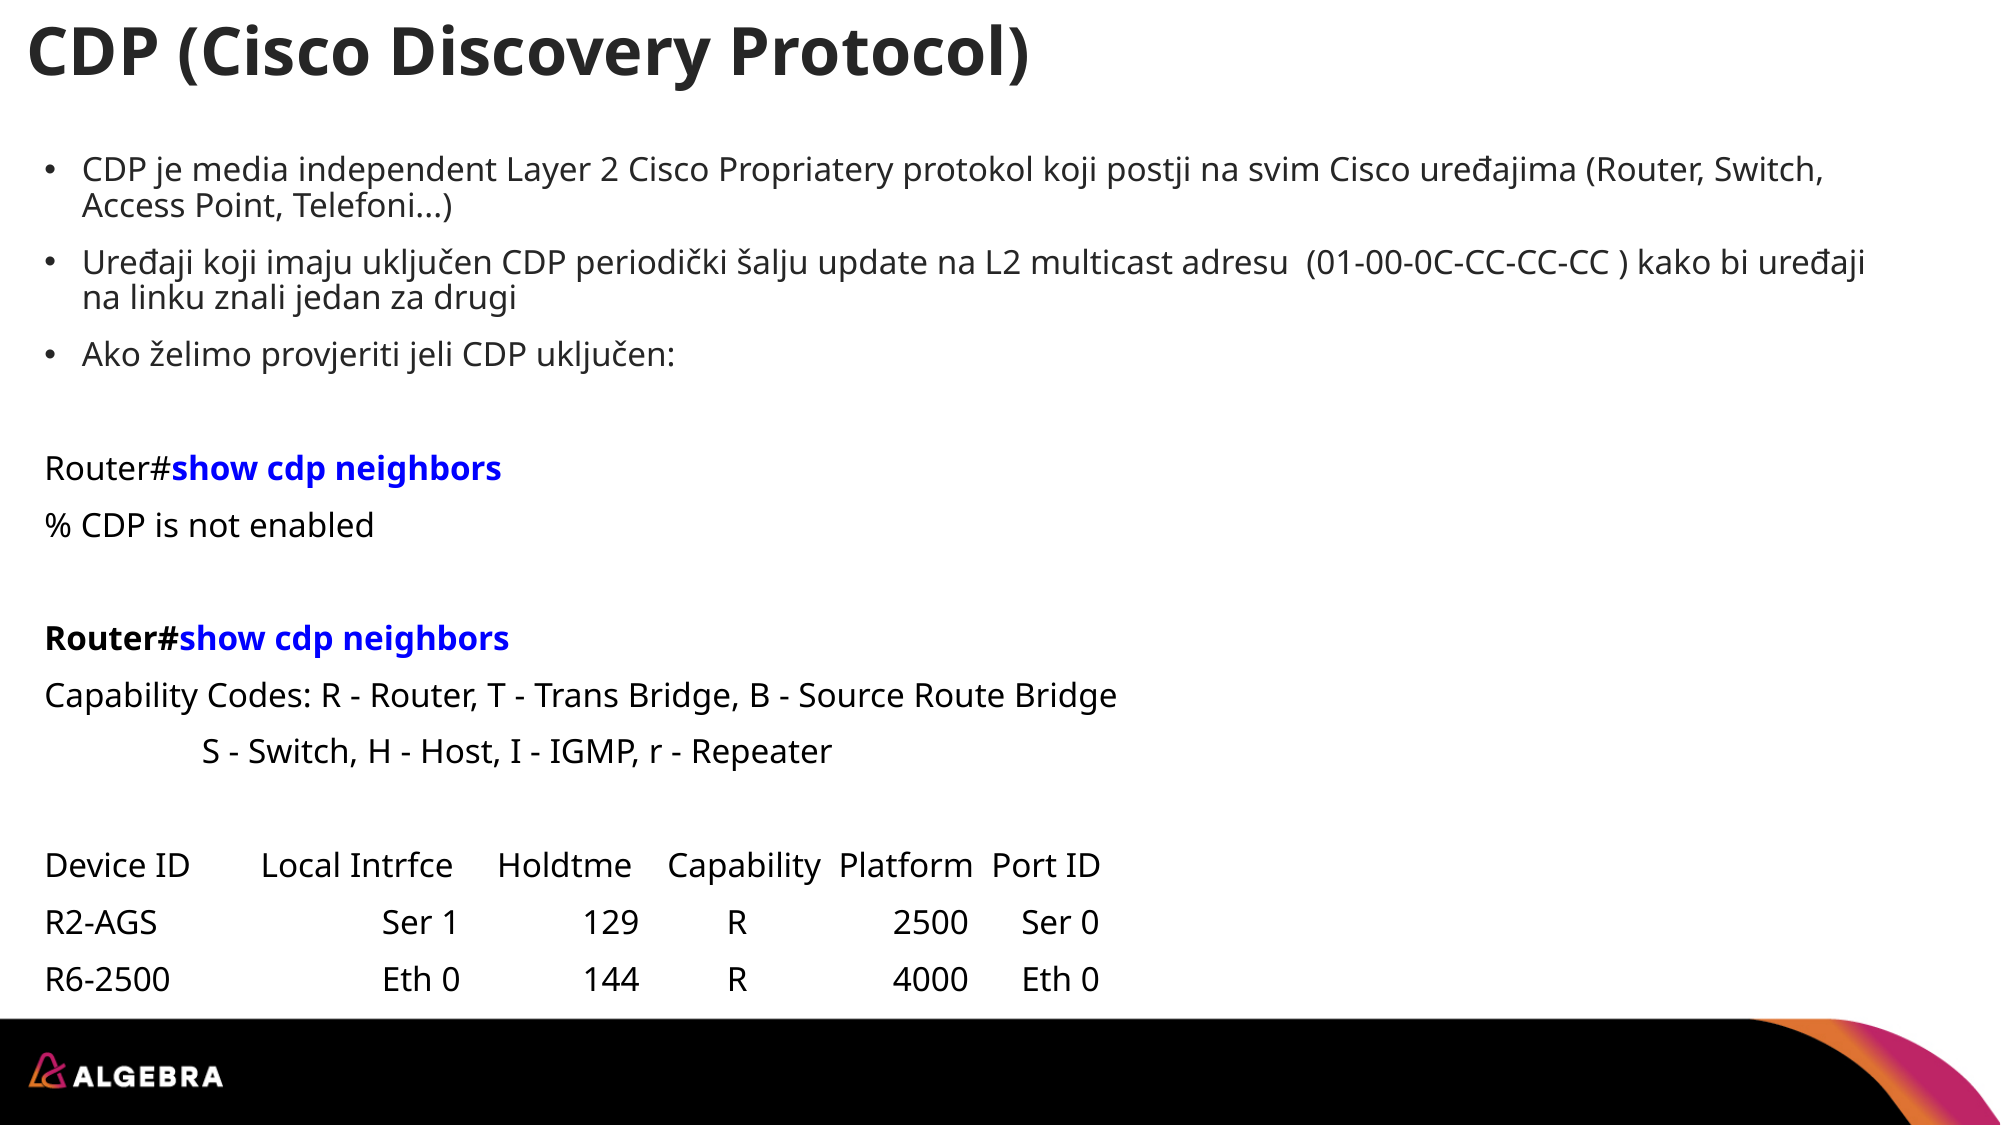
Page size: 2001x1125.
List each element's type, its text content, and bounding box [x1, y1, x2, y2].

list CDP je media independent Layer 2 Cisco Propriatery protokol koji postji na svim Cisco uređajima (Router, Switch, Access Point, Telefoni...) Uređaji koji imaju uključen CDP periodički šalju update na L2 multicast adresu (01-00-0C-CC-CC-CC ) kako bi uređaji na linku znali jedan za drugi Ako želimo provjeriti jeli CDP uključen: Router#show cdp neighbors % CDP is not enabled Router#show cdp neighbors Capability Codes: R - Router, T - Trans Bridge, B - Source Route Bridge S - Switch, H - Host, I - IGMP, r - Repeater Device ID Local Intrfce Holdtme Capability Platform Port ID R2-AGS Ser 1 129 R 2500 Ser 0 R6-2500 Eth 0 144 R 4000 Eth 0 [29, 145, 1912, 980]
title CDP (Cisco Discovery Protocol) [11, 10, 1959, 187]
picture [0, 0, 2001, 1125]
